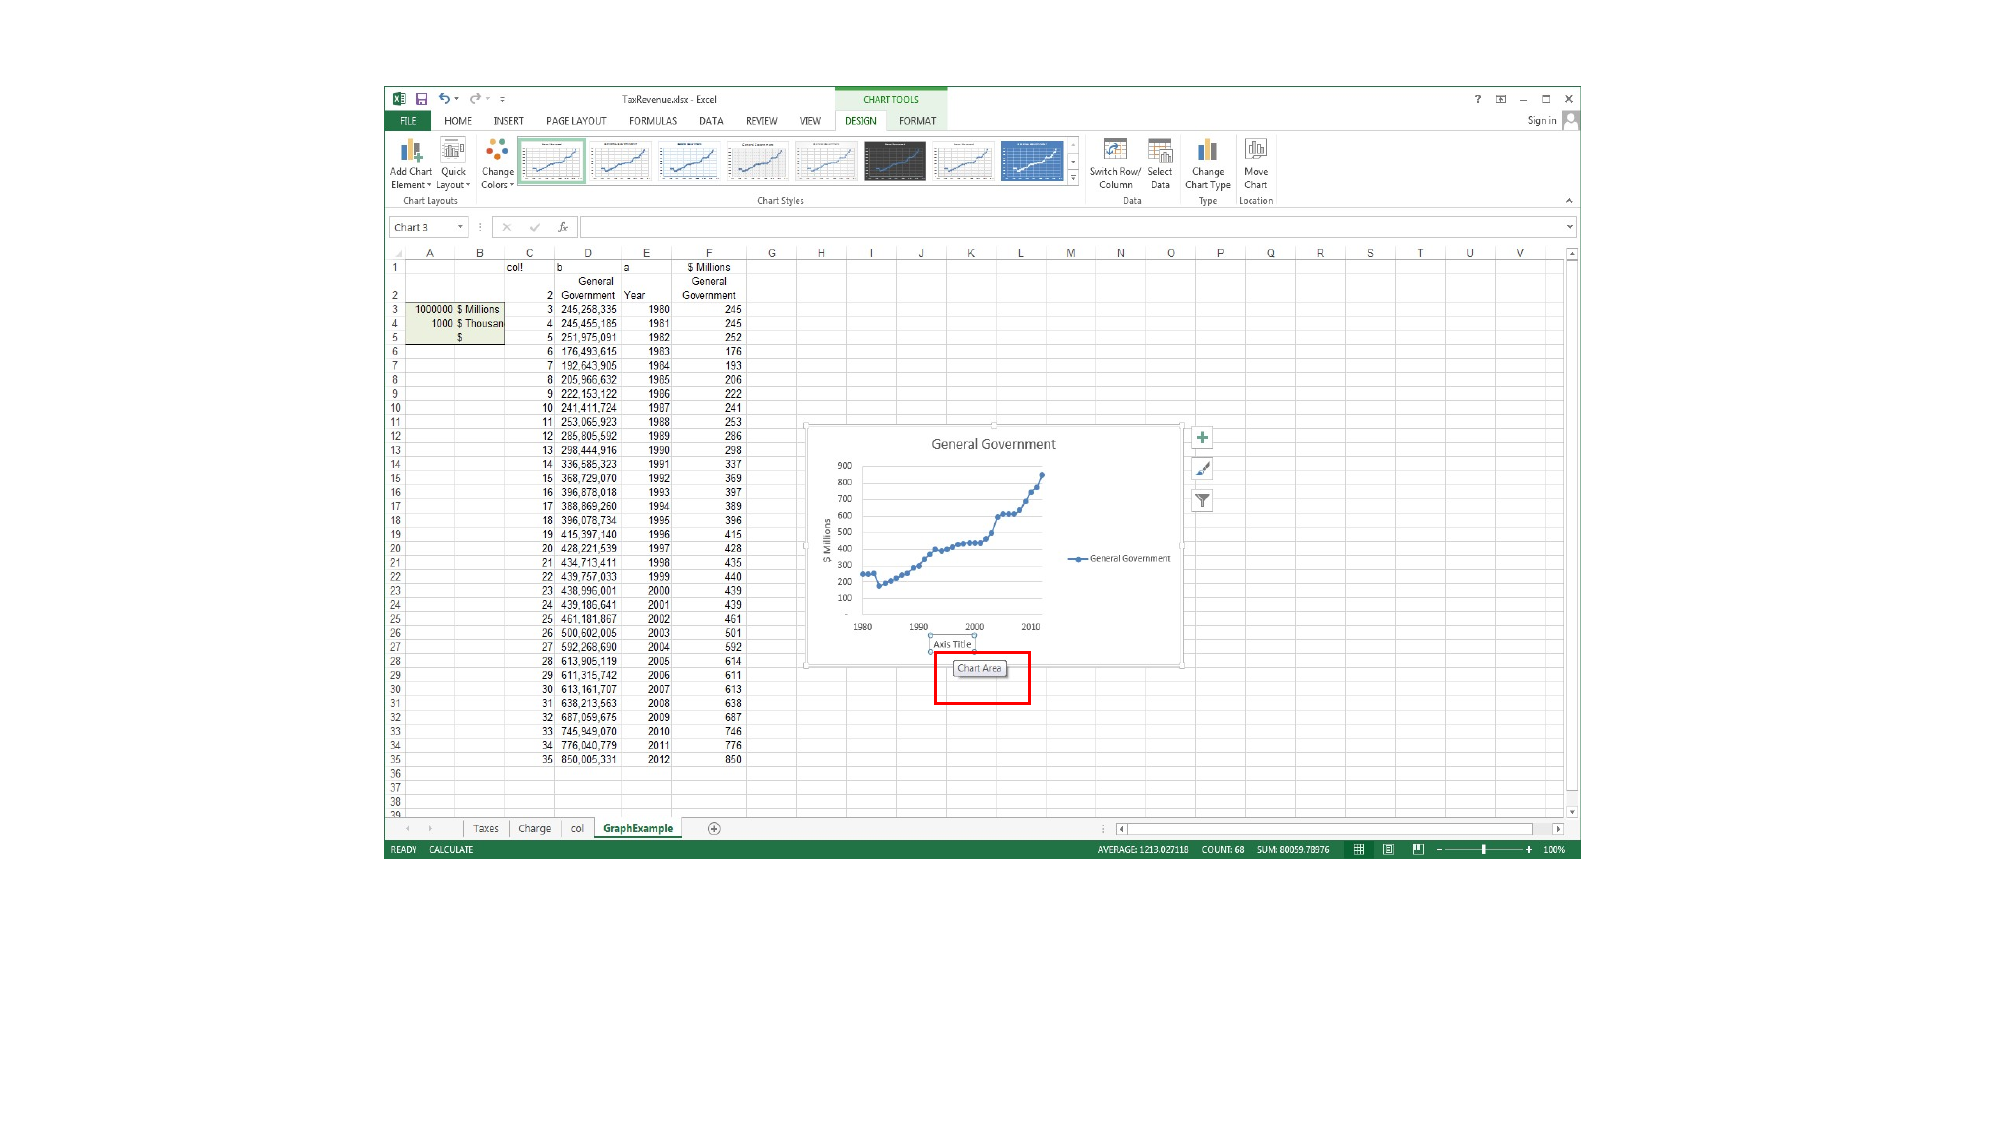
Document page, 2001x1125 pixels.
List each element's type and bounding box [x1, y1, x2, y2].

text_box [384, 86, 1581, 859]
